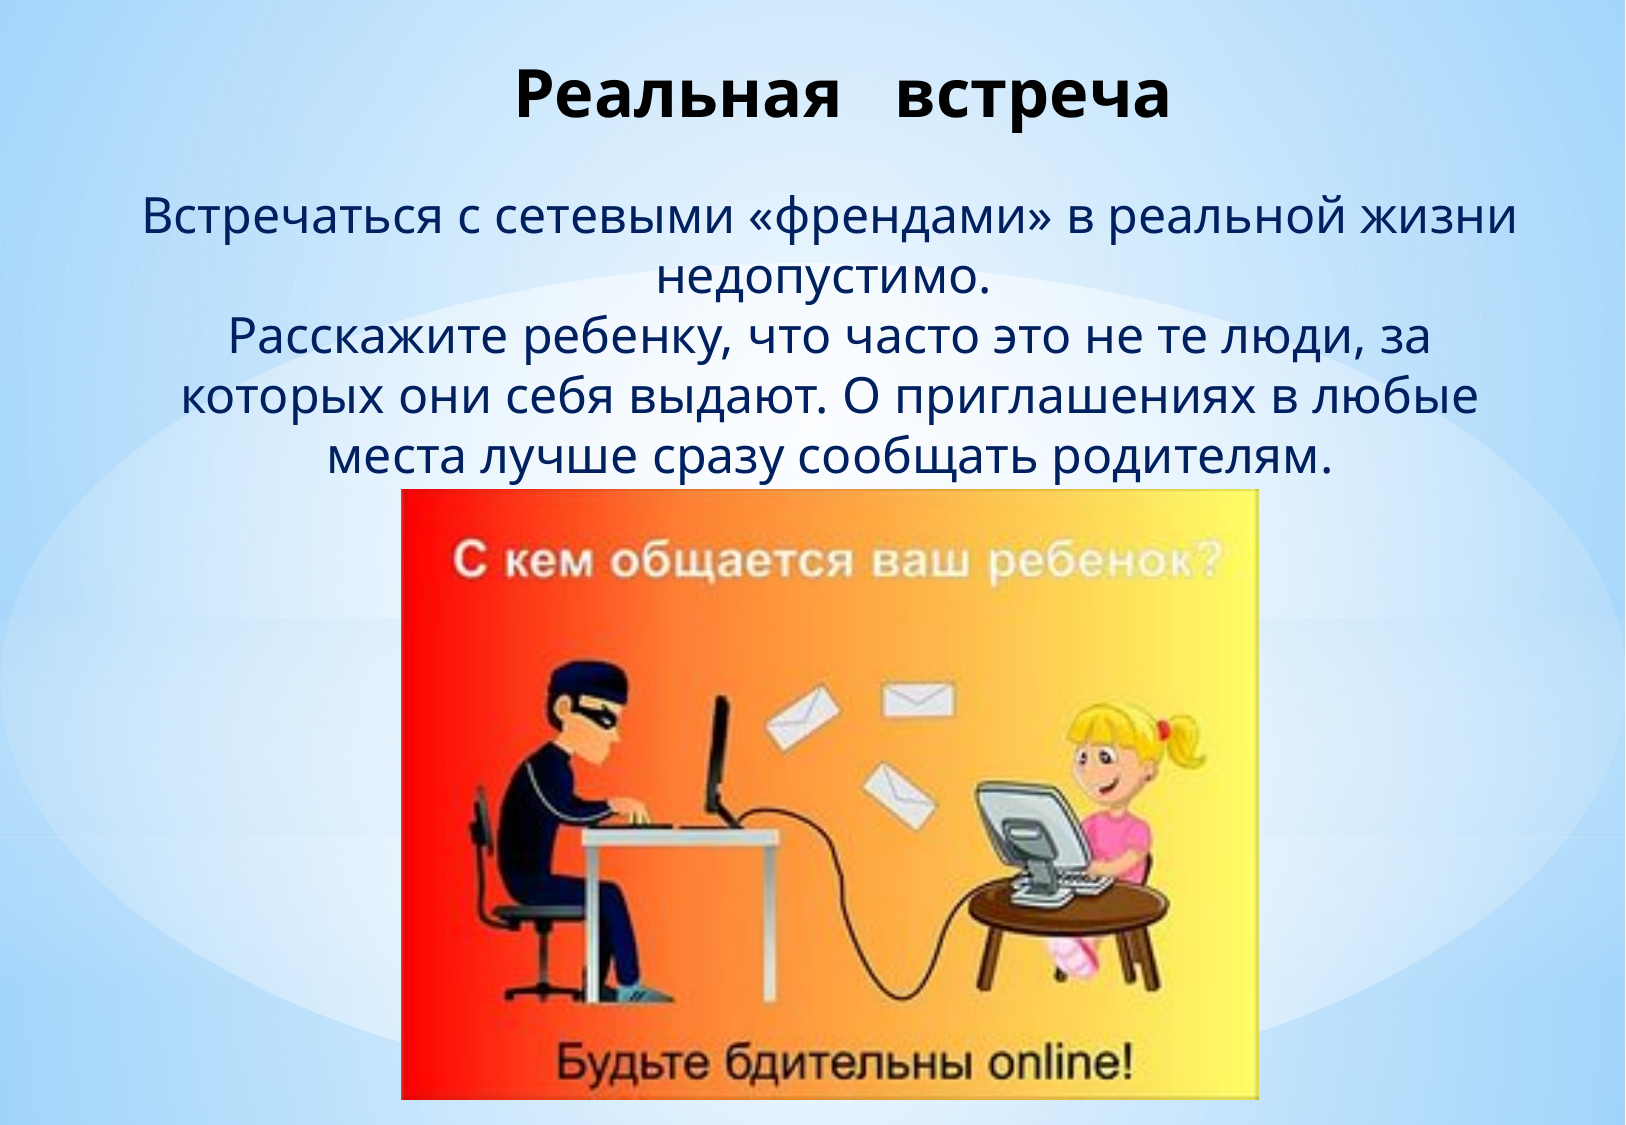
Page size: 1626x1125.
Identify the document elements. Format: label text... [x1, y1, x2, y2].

picture [401, 489, 1259, 1100]
list Реальная встреча [184, 42, 1496, 176]
text_box Встречаться с сетевыми «френдами» в реальной жизни недопустимо. Расскажите ребенку, что часто это не те люди, за которых они себя выдают. О приглашениях в любые места лучше сразу сообщать родителям. [103, 176, 1557, 491]
